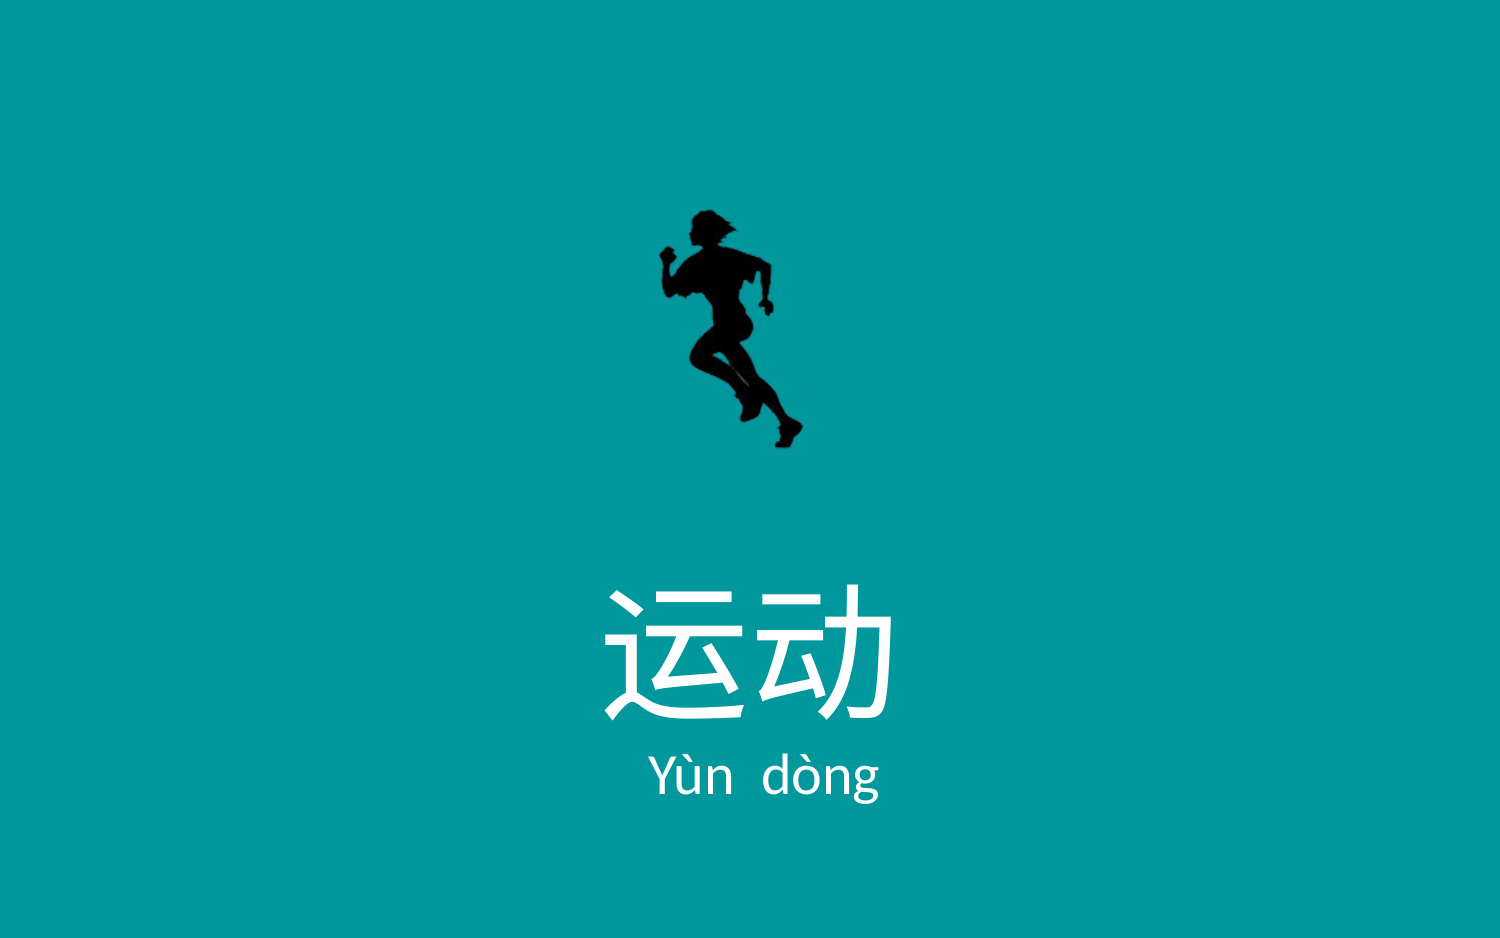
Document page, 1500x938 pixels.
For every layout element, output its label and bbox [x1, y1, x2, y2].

picture [590, 184, 875, 469]
text_box [584, 551, 1070, 815]
